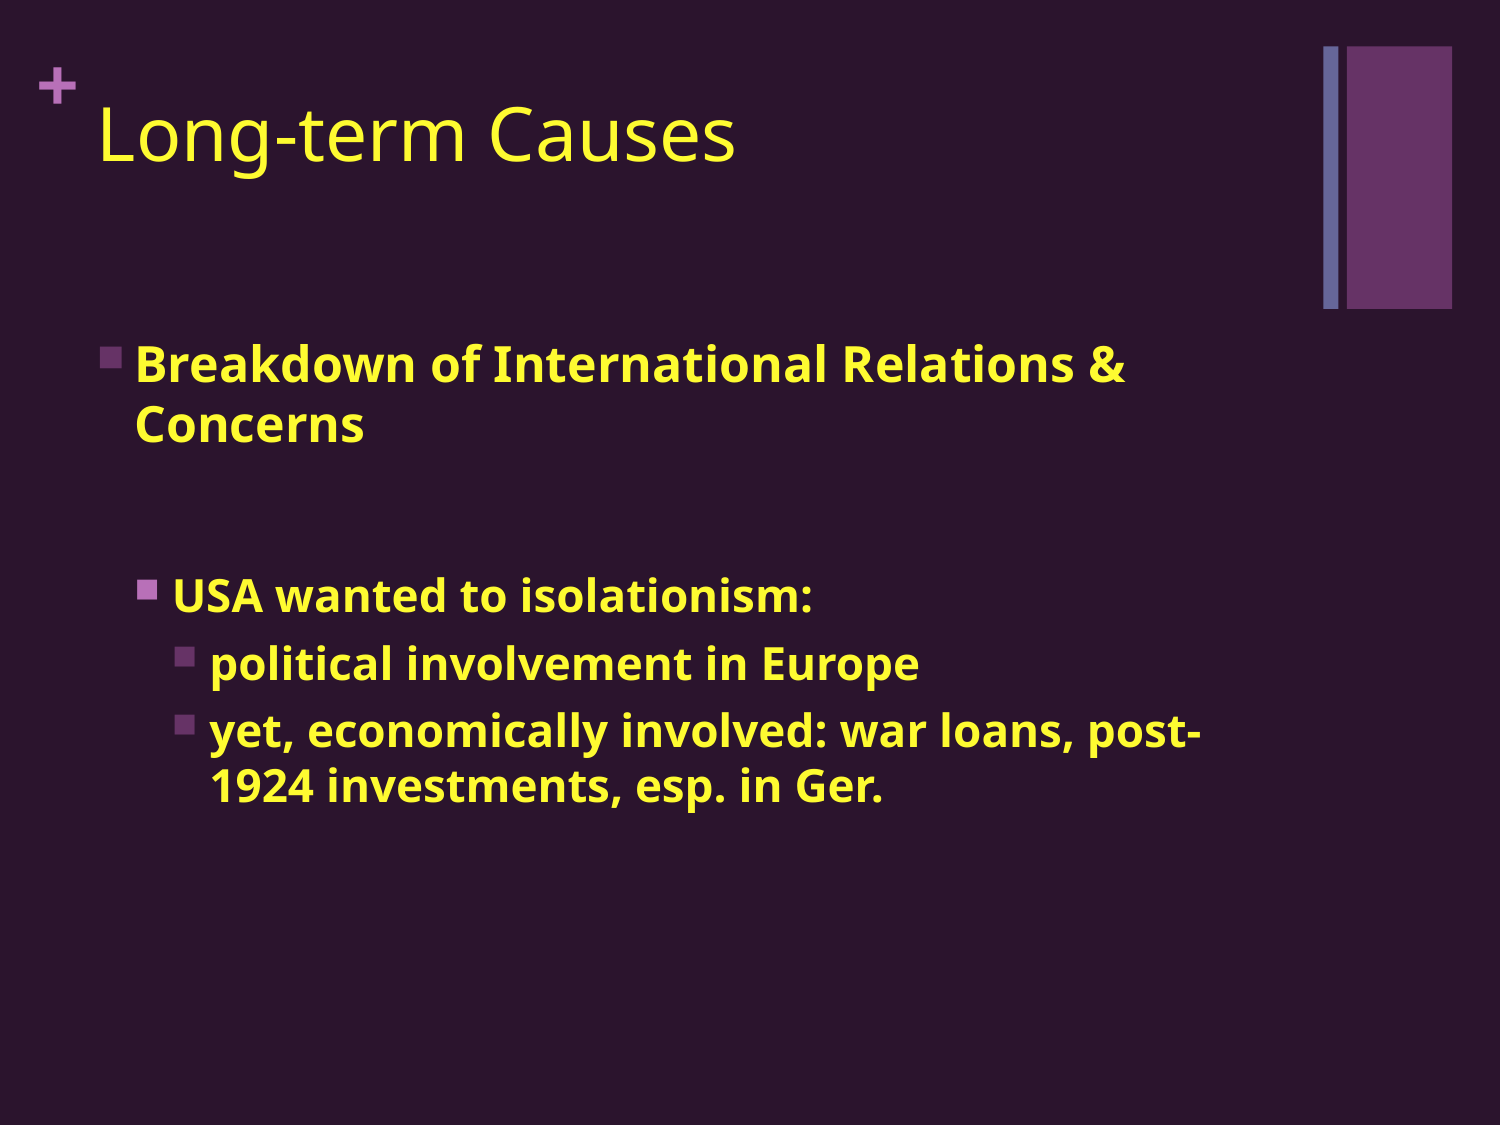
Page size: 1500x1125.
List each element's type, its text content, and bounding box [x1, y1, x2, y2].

title Long-term Causes [81, 79, 1322, 263]
list Breakdown of International Relations & Concerns USA wanted to isolationism: political involvement in Europe yet, economically involved: war loans, post-1924 investments, esp. in Ger. [81, 324, 1322, 1005]
